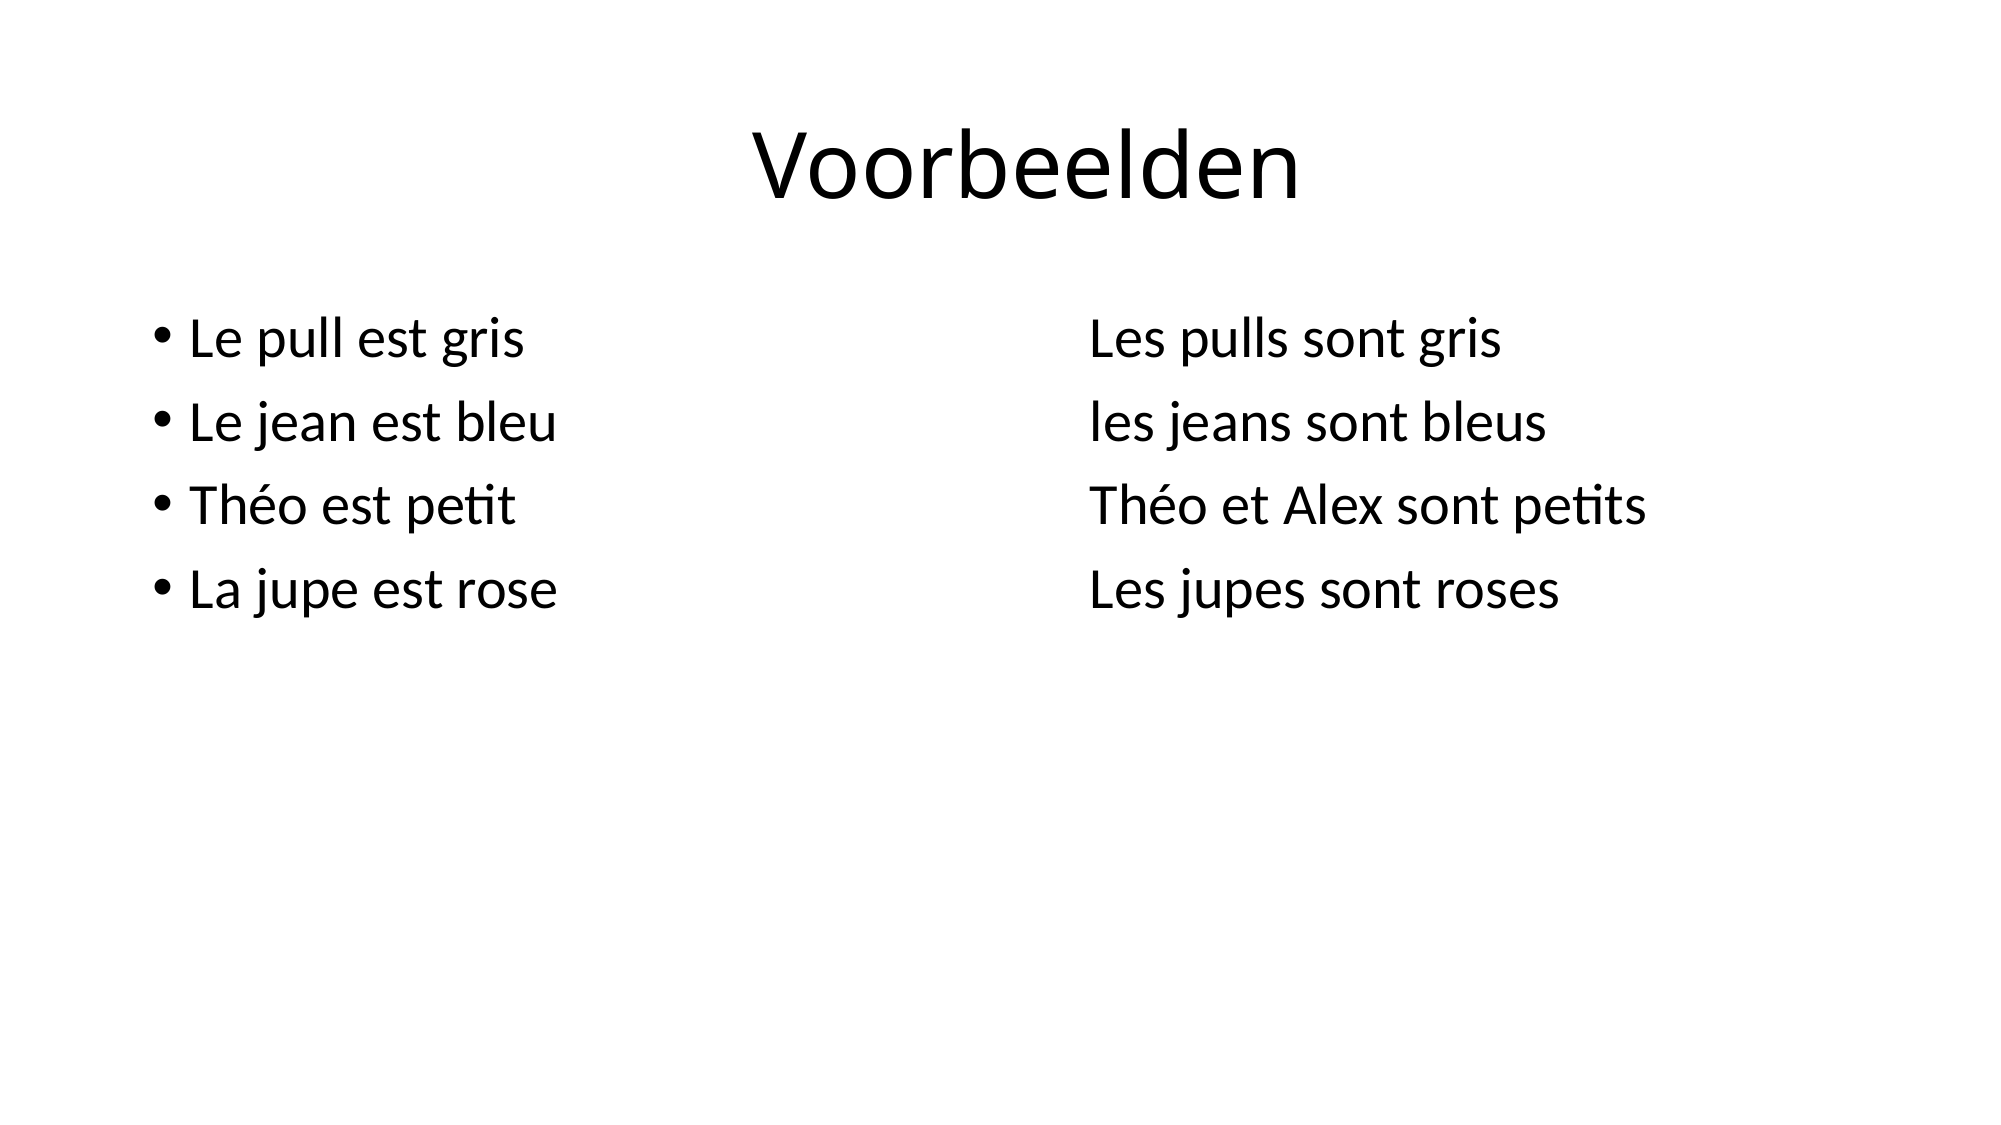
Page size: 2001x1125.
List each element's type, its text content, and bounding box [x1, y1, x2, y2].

list Le pull est gris Les pulls sont gris Le jean est bleu les jeans sont bleus Théo est petit Théo et Alex sont petits La jupe est rose Les jupes sont roses [137, 299, 1863, 1014]
title Voorbeelden [137, 59, 1863, 278]
